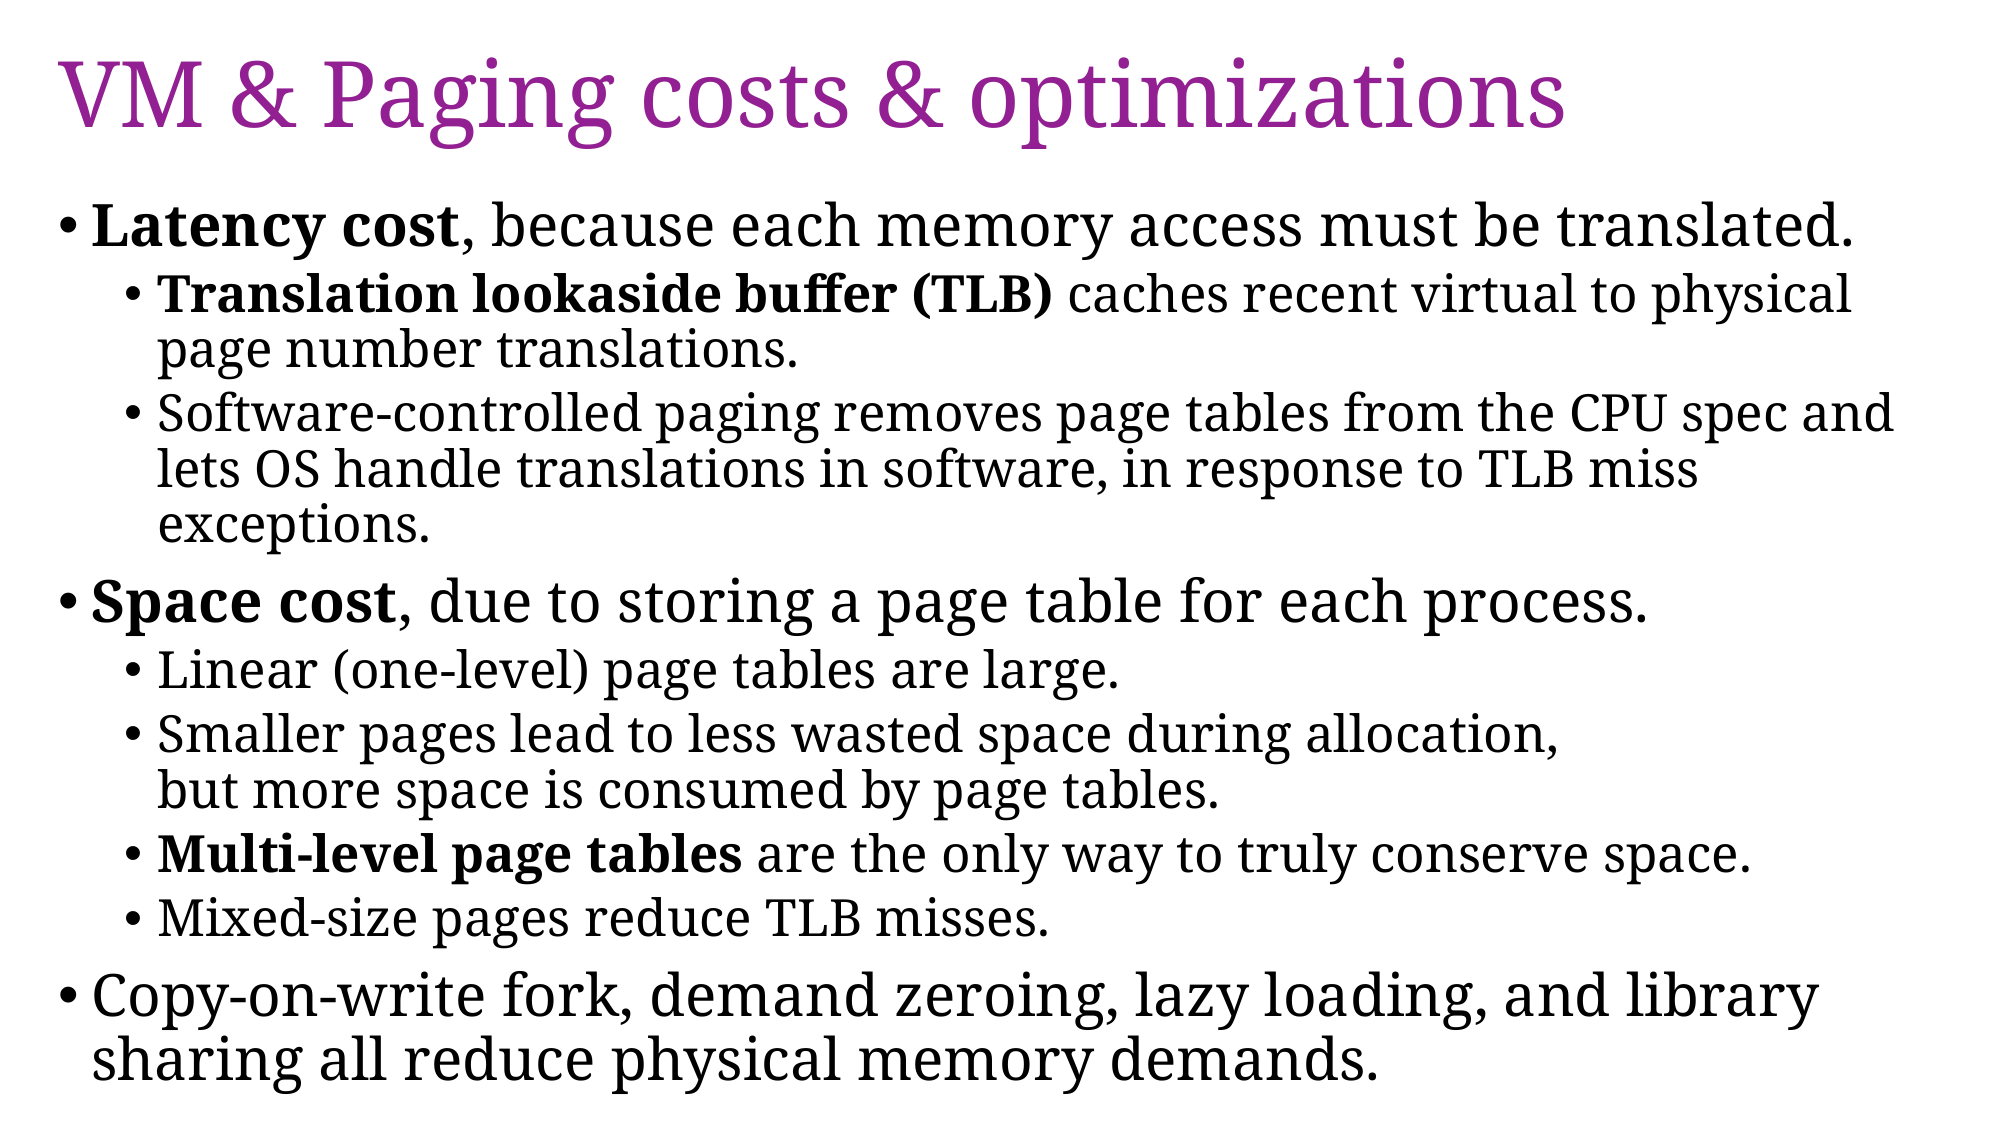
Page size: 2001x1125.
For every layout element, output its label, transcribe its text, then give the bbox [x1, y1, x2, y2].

list Latency cost, because each memory access must be translated. Translation lookaside buffer (TLB) caches recent virtual to physical page number translations. Software-controlled paging removes page tables from the CPU spec and lets OS handle translations in software, in response to TLB miss exceptions. Space cost, due to storing a page table for each process. Linear (one-level) page tables are large. Smaller pages lead to less wasted space during allocation, but more space is consumed by page tables. Multi-level page tables are the only way to truly conserve space. Mixed-size pages reduce TLB misses. Copy-on-write fork, demand zeroing, lazy loading, and library sharing all reduce physical memory demands. [43, 188, 1953, 1106]
title VM & Paging costs & optimizations [43, 25, 1953, 171]
